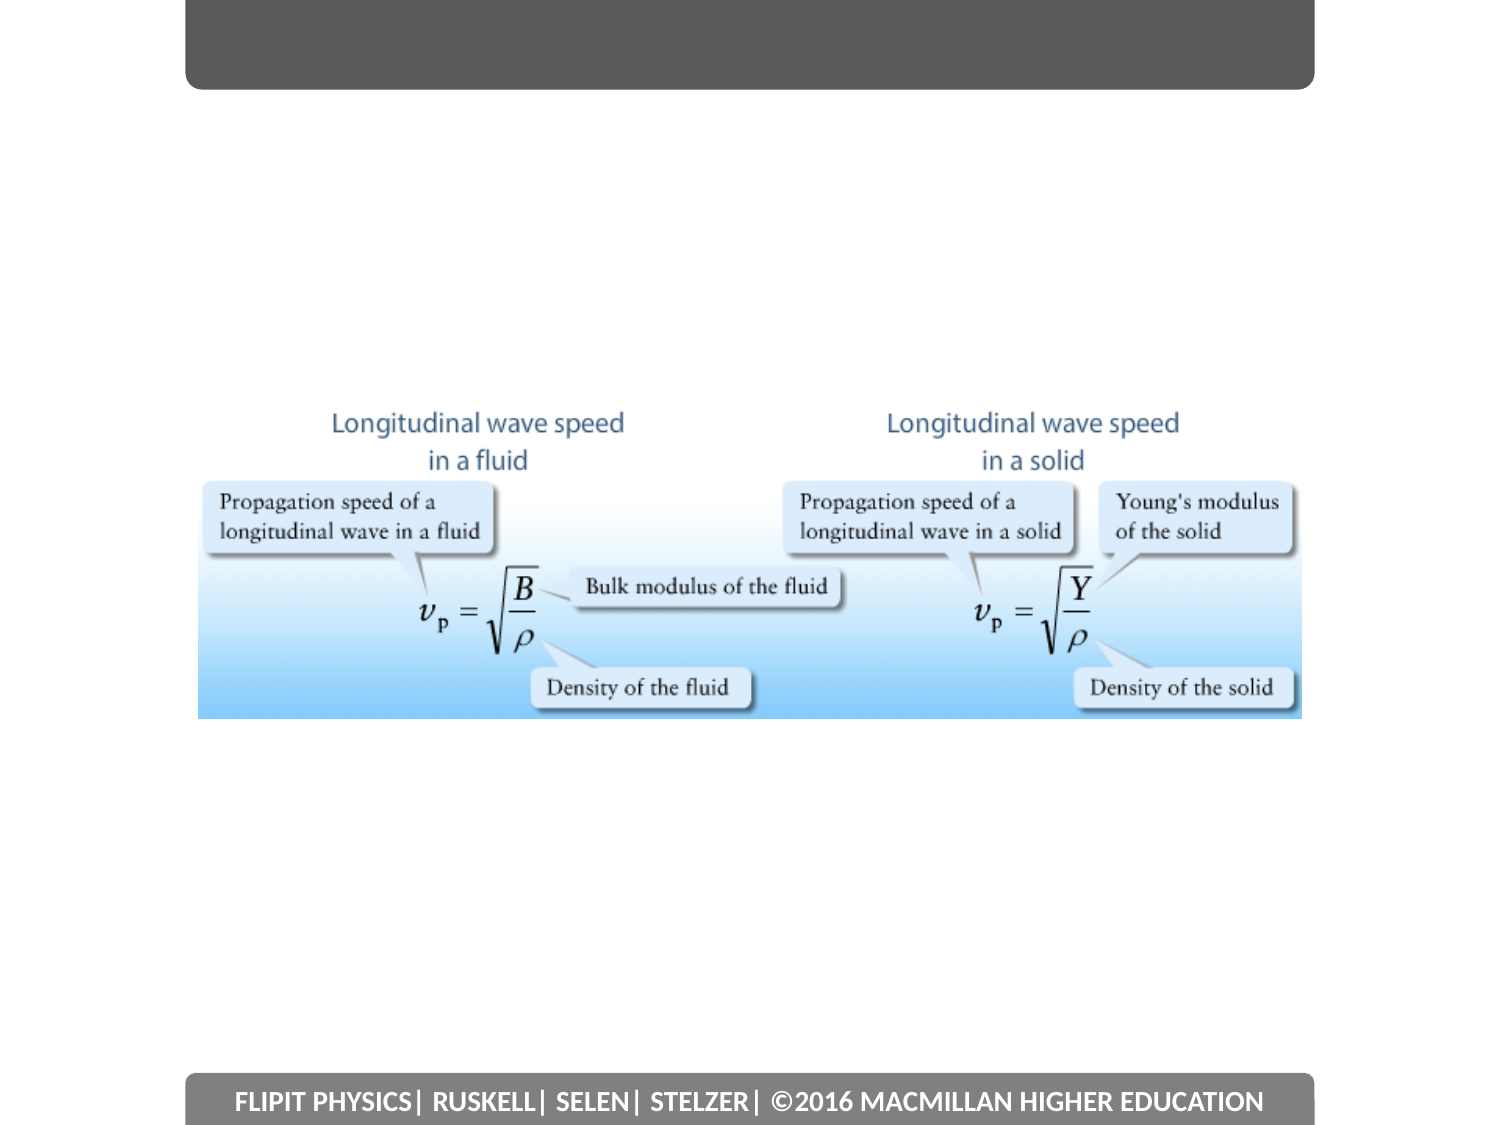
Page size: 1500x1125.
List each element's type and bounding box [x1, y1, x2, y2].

picture [198, 405, 1302, 719]
text_box [185, 0, 1315, 90]
text_box [187, 1074, 1313, 1125]
